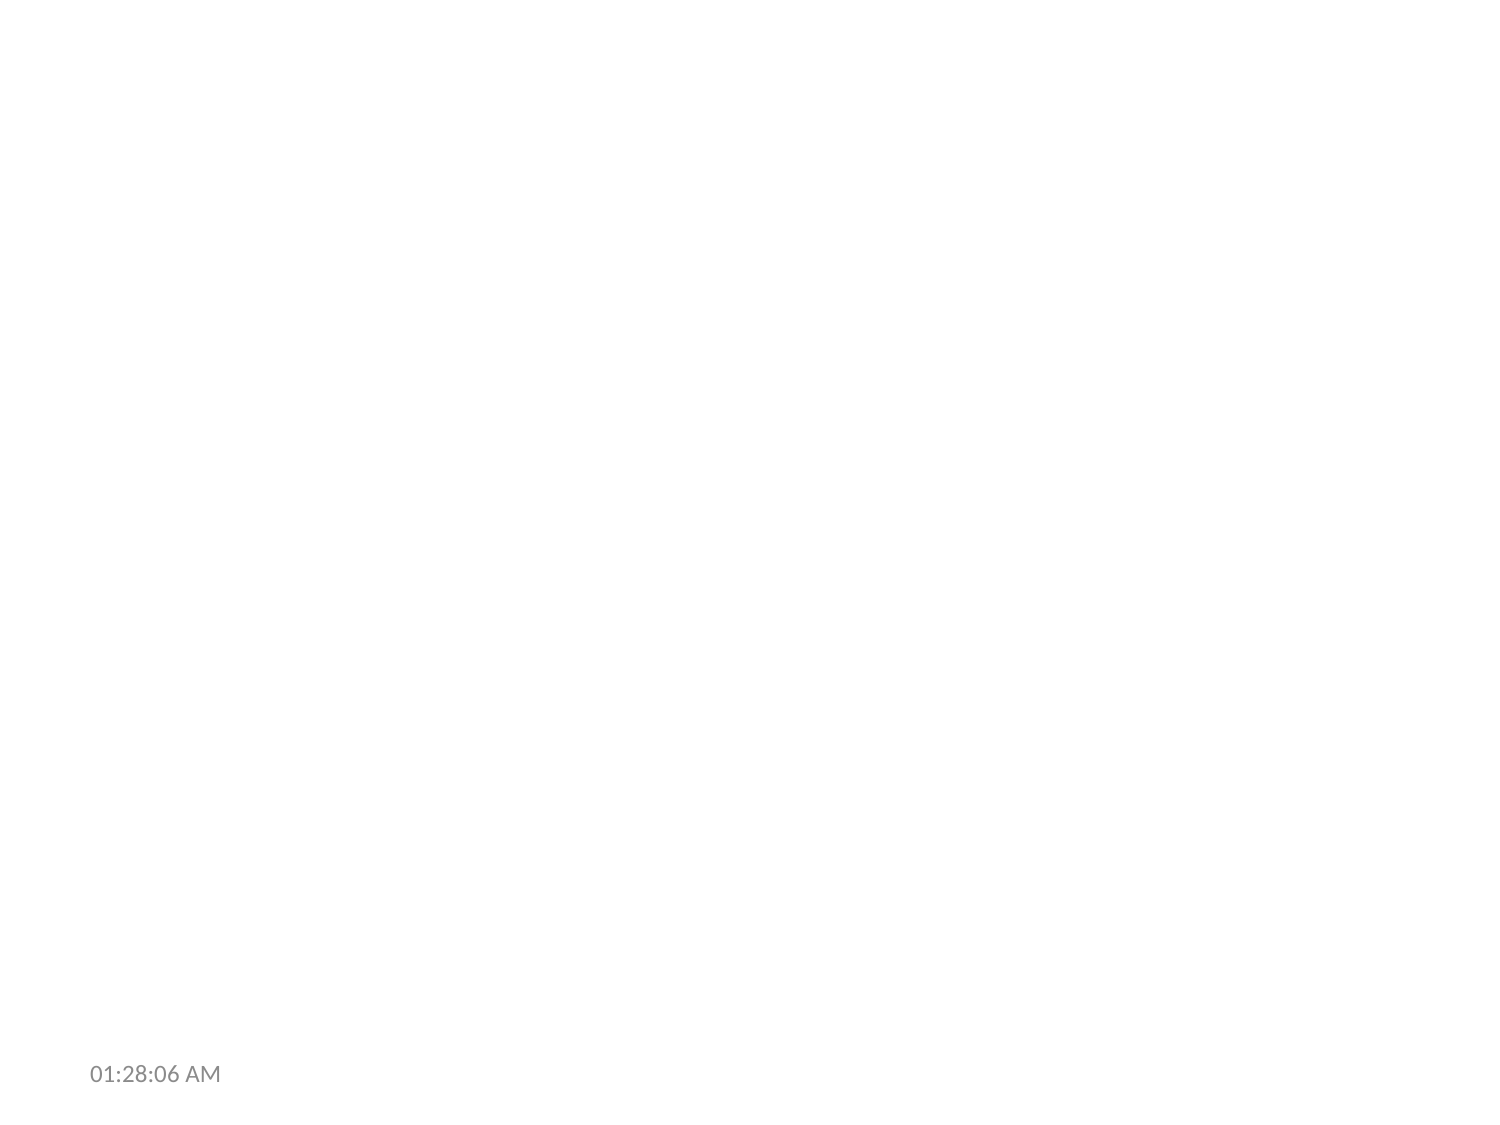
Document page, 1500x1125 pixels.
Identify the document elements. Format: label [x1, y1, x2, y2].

slide_number [75, 1042, 425, 1103]
